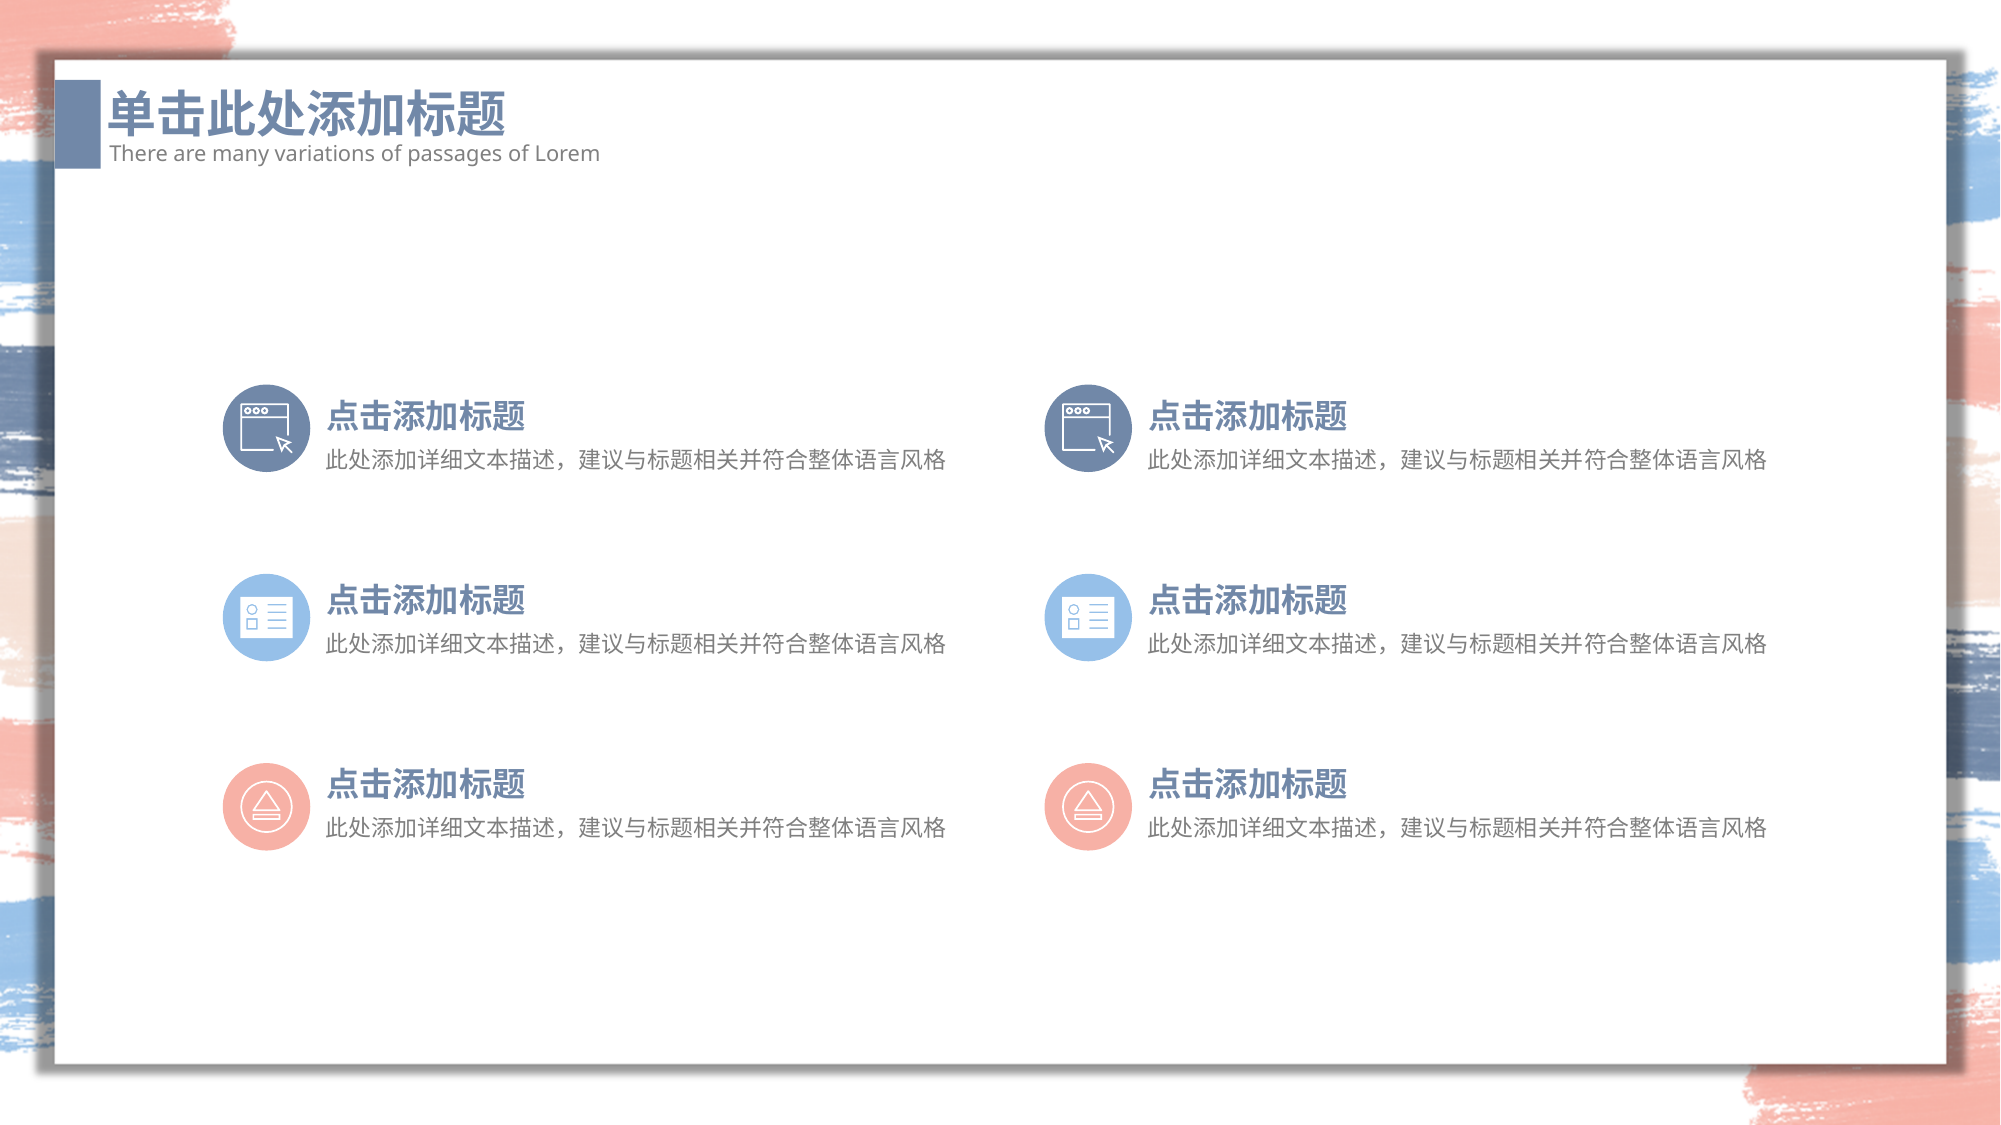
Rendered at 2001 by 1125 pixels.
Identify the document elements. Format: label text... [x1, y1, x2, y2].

text_box 此处添加详细文本描述，建议与标题相关并符合整体语言风格 [1132, 424, 1797, 481]
text_box 点击添加标题 [1133, 388, 1363, 424]
text_box 点击添加标题 [1133, 755, 1363, 792]
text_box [222, 384, 975, 851]
text_box [1044, 573, 1132, 662]
text_box [1062, 596, 1115, 639]
text_box [1062, 403, 1111, 451]
text_box 此处添加详细文本描述，建议与标题相关并符合整体语言风格 [1132, 792, 1797, 849]
text_box [1062, 780, 1115, 833]
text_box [54, 74, 746, 174]
text_box [1097, 436, 1115, 454]
text_box [1044, 763, 1132, 851]
text_box [1044, 384, 1132, 473]
picture [0, 0, 2001, 1125]
text_box 点击添加标题 [1133, 572, 1363, 608]
text_box 此处添加详细文本描述，建议与标题相关并符合整体语言风格 [1132, 608, 1797, 665]
